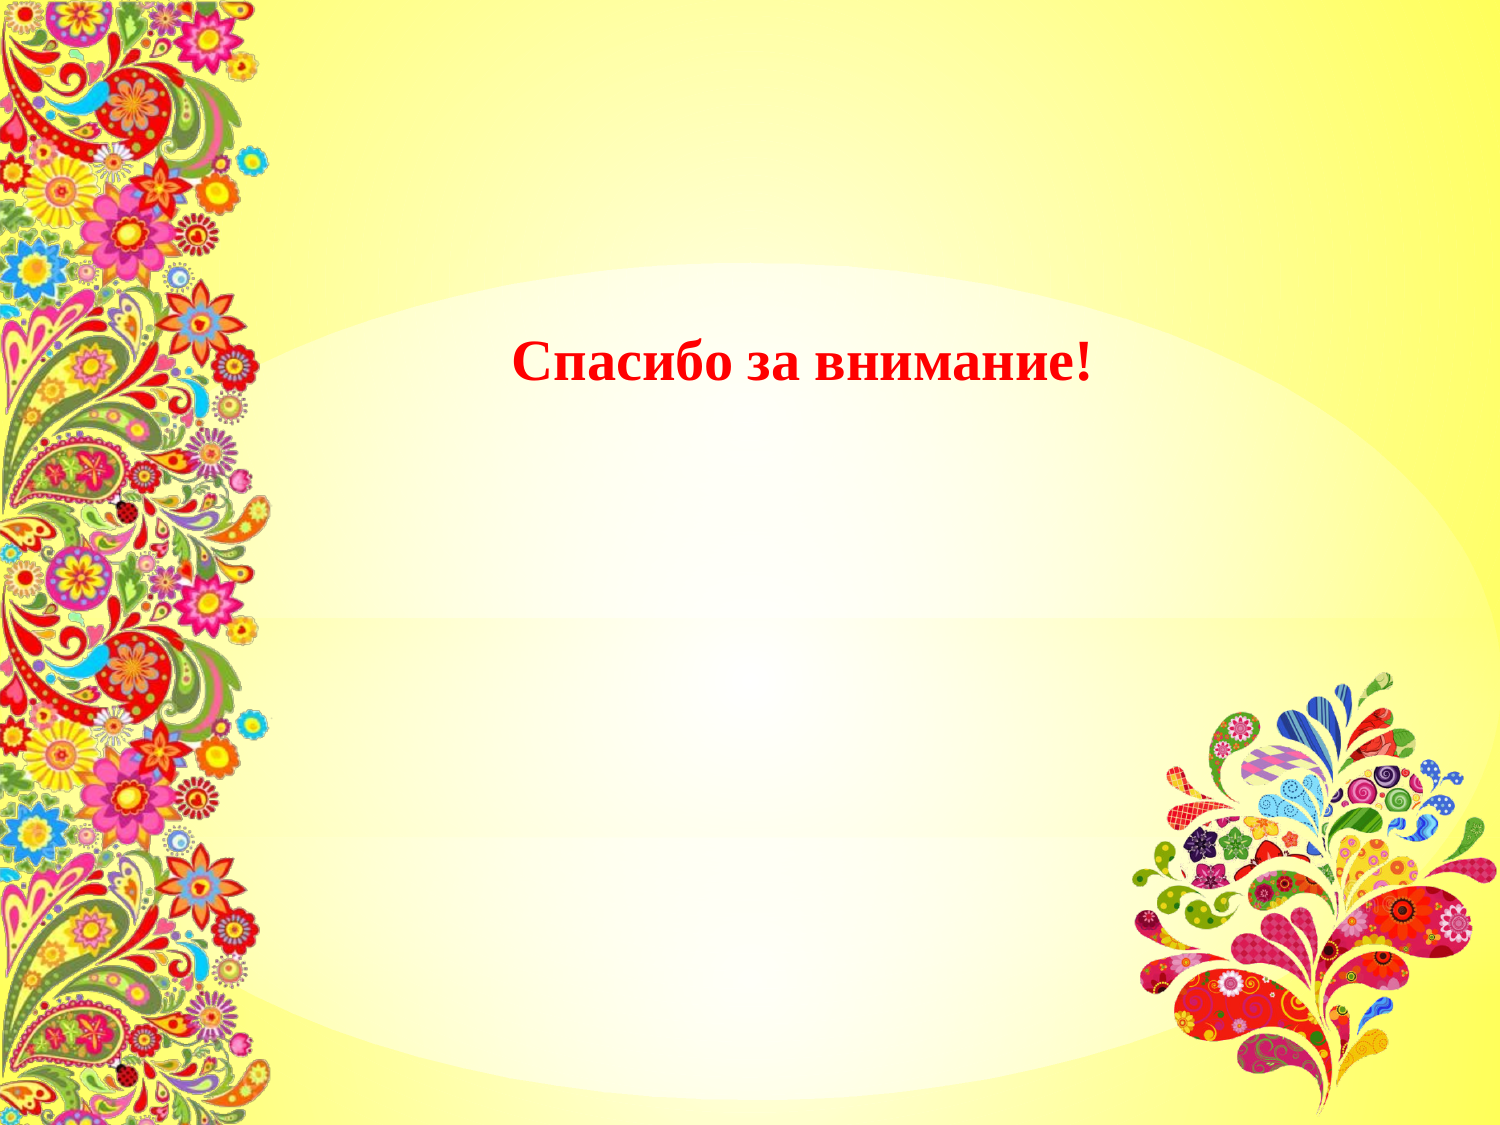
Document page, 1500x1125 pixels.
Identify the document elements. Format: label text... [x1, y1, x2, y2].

text_box Спасибо за внимание! [360, 314, 1247, 400]
picture [0, 1, 702, 1125]
picture [1080, 662, 1500, 1125]
